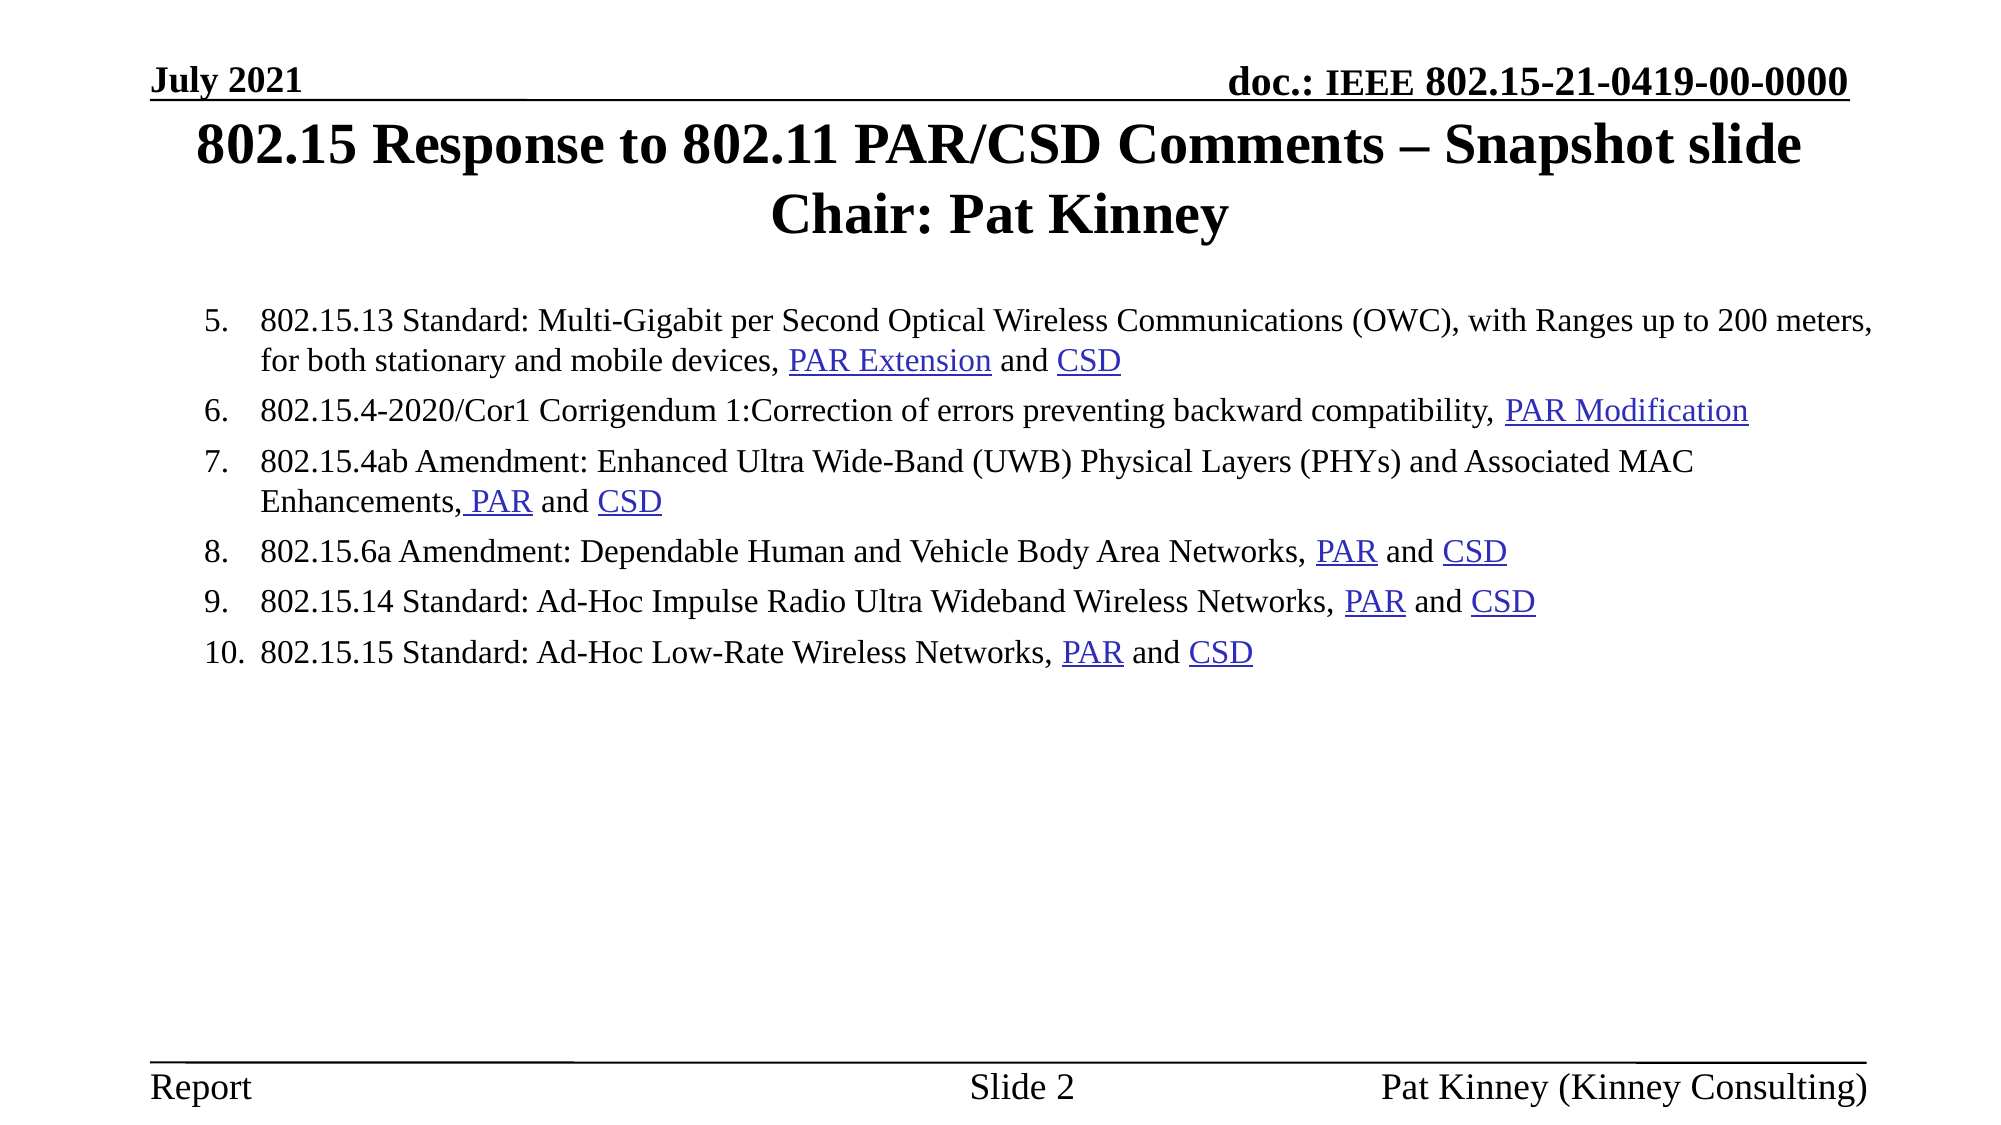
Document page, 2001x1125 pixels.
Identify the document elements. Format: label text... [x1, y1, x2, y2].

slide_number Slide 2 [950, 1061, 1095, 1125]
text_box Pat Kinney (Kinney Consulting) [1330, 1062, 1869, 1122]
list 802.15.13 Standard: Multi-Gigabit per Second Optical Wireless Communications (OWC), with Ranges up to 200 meters, for both stationary and mobile devices, PAR Extension and CSD 802.15.4-2020/Cor1 Corrigendum 1:Correction of errors preventing backward compatibility, PAR Modification 802.15.4ab Amendment: Enhanced Ultra Wide-Band (UWB) Physical Layers (PHYs) and Associated MAC Enhancements, PAR and CSD 802.15.6a Amendment: Dependable Human and Vehicle Body Area Networks, PAR and CSD 802.15.14 Standard: Ad-Hoc Impulse Radio Ultra Wideband Wireless Networks, PAR and CSD 802.15.15 Standard: Ad-Hoc Low-Rate Wireless Networks, PAR and CSD [113, 290, 1898, 1063]
title 802.15 Response to 802.11 PAR/CSD Comments – Snapshot slide Chair: Pat Kinney [149, 105, 1851, 245]
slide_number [149, 49, 431, 100]
